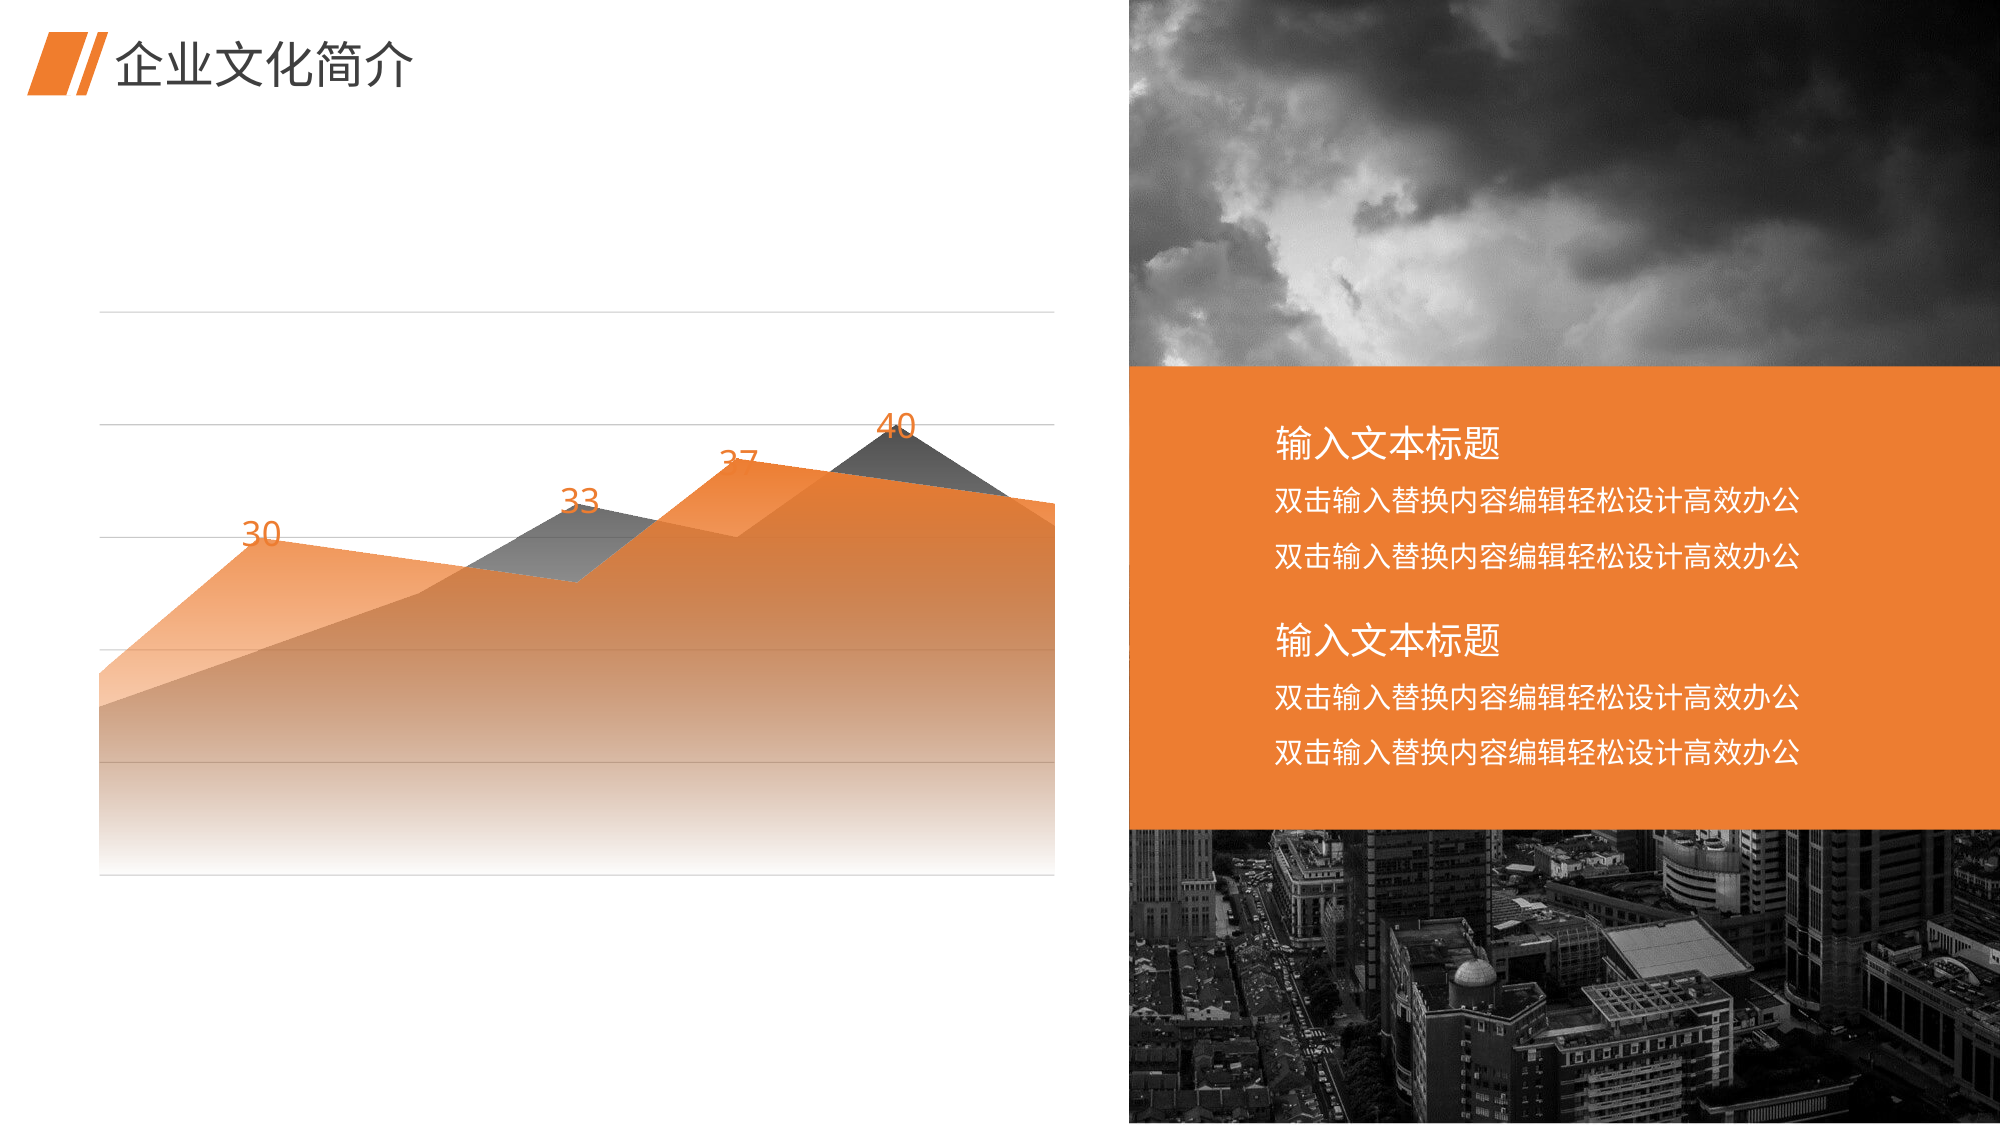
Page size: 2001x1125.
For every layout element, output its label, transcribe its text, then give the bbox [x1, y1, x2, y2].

picture [1129, 0, 2000, 1125]
chart [79, 300, 1075, 887]
title 企业文化简介 [99, 25, 433, 102]
